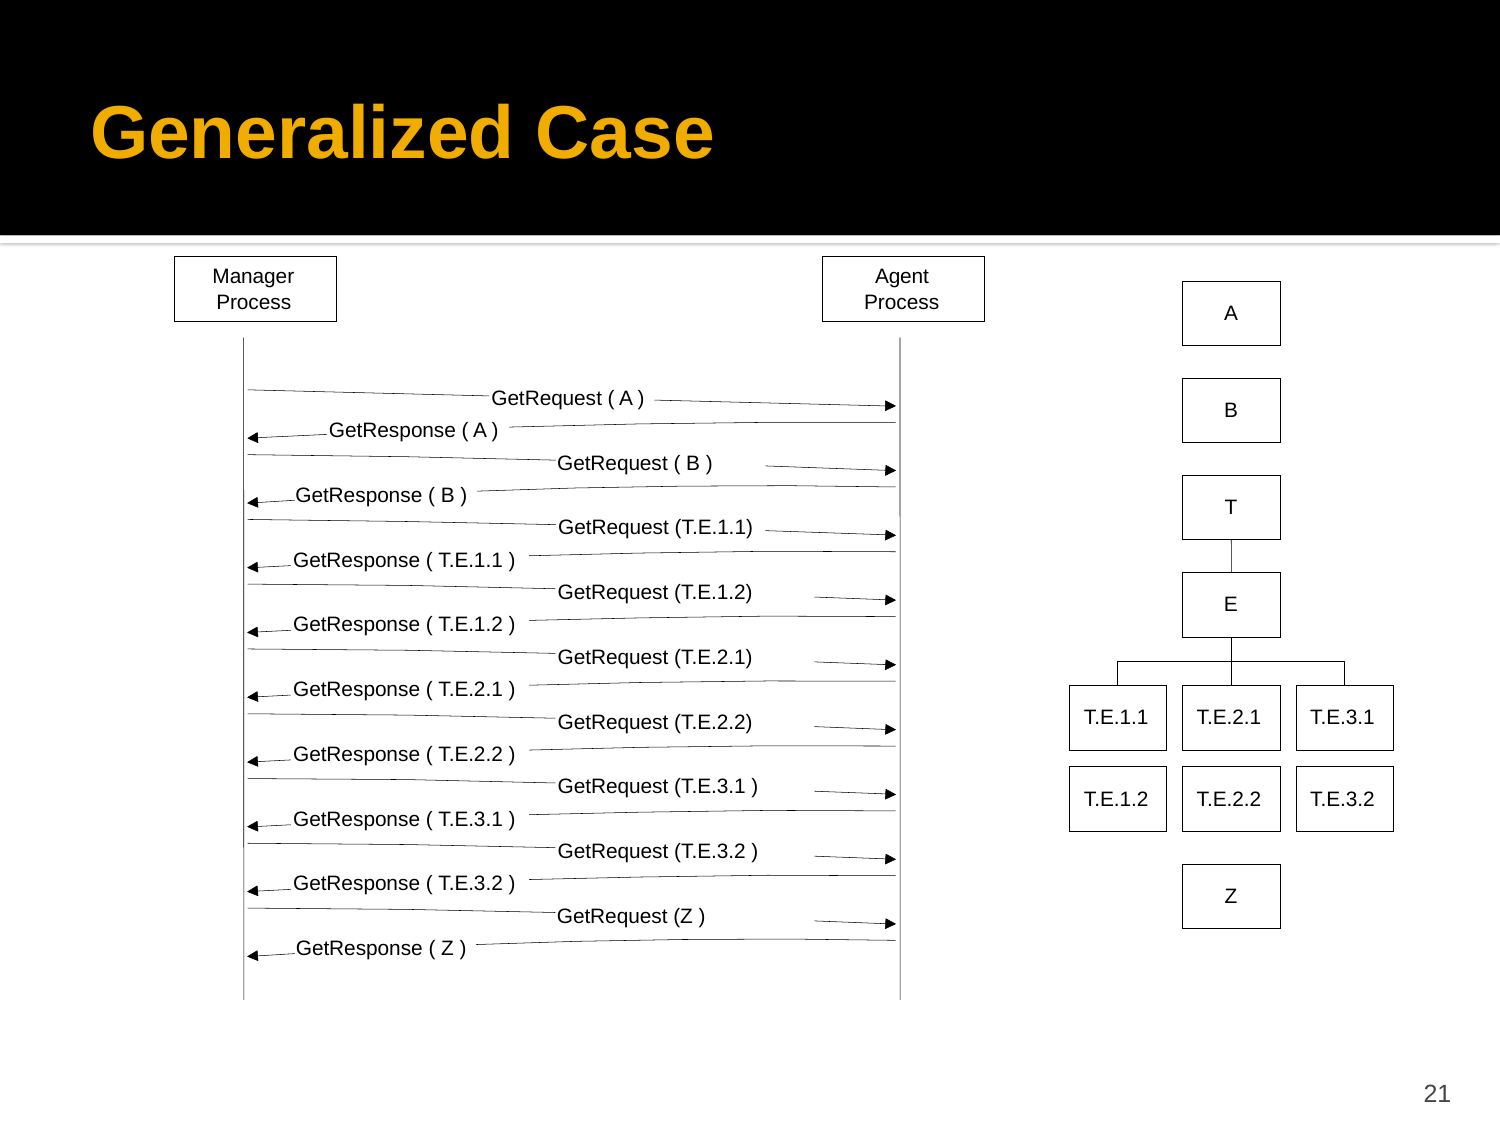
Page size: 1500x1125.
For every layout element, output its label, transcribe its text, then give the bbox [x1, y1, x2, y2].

text_box GetRequest (T.E.3.2 ) [557, 837, 759, 863]
text_box [766, 530, 885, 535]
text_box [822, 256, 985, 321]
text_box GetRequest (T.E.1.2) [557, 578, 753, 604]
text_box [555, 577, 815, 607]
text_box [529, 680, 896, 691]
text_box [885, 659, 896, 670]
text_box [247, 691, 259, 702]
text_box [247, 627, 259, 637]
text_box [766, 465, 885, 471]
text_box Process [216, 288, 292, 314]
text_box [885, 724, 896, 735]
text_box [477, 485, 896, 498]
text_box [529, 875, 896, 885]
text_box [326, 415, 510, 445]
text_box [294, 480, 477, 510]
text_box Manager [212, 262, 295, 288]
text_box [290, 869, 529, 898]
text_box [247, 843, 555, 851]
text_box [1296, 766, 1394, 832]
text_box [247, 432, 259, 443]
text_box [1182, 685, 1280, 751]
text_box GetRequest (T.E.1.1) [558, 513, 754, 539]
text_box T.E.2.2 [1196, 785, 1262, 811]
text_box T.E.1.2 [1083, 785, 1149, 811]
text_box [247, 562, 259, 573]
text_box GetResponse ( T.E.3.2 ) [293, 870, 516, 895]
text_box GetRequest ( B ) [557, 449, 713, 475]
text_box T.E.3.2 [1310, 785, 1375, 811]
text_box [1182, 863, 1280, 929]
text_box [247, 908, 555, 916]
text_box [1296, 685, 1394, 751]
text_box [885, 594, 896, 605]
text_box [555, 642, 815, 672]
text_box GetResponse ( Z ) [295, 934, 467, 960]
text_box [174, 256, 337, 321]
text_box [885, 854, 896, 865]
text_box [290, 804, 529, 833]
text_box [290, 610, 529, 639]
text_box GetRequest (T.E.3.1 ) [557, 772, 759, 798]
text_box [1069, 766, 1167, 832]
text_box Agent [874, 262, 929, 288]
text_box GetResponse ( T.E.1.1 ) [293, 546, 516, 572]
text_box [258, 434, 326, 438]
text_box [556, 513, 766, 542]
text_box [885, 465, 896, 476]
text_box [555, 901, 815, 930]
text_box GetResponse ( T.E.3.1 ) [293, 805, 516, 831]
text_box GetRequest (T.E.2.2) [557, 708, 753, 734]
text_box T [1224, 493, 1238, 519]
text_box GetResponse ( T.E.1.2 ) [293, 610, 516, 636]
text_box GetRequest (Z ) [556, 902, 706, 928]
text_box [247, 497, 259, 508]
text_box [1231, 636, 1345, 686]
text_box E [1223, 590, 1238, 616]
text_box [247, 821, 259, 832]
text_box [1182, 766, 1280, 832]
text_box Z [1224, 882, 1238, 908]
text_box [247, 950, 259, 961]
text_box [529, 616, 896, 626]
text_box [290, 675, 529, 704]
text_box T.E.2.1 [1196, 703, 1262, 729]
text_box [247, 713, 555, 722]
text_box [247, 778, 555, 786]
text_box [529, 810, 896, 820]
title Generalized Case [75, 25, 1425, 231]
text_box [1182, 572, 1280, 637]
text_box [1182, 280, 1280, 346]
text_box A [1224, 299, 1239, 325]
text_box GetResponse ( T.E.2.2 ) [293, 740, 516, 766]
text_box [529, 745, 896, 756]
text_box GetResponse ( B ) [295, 481, 468, 507]
text_box [476, 939, 896, 951]
text_box GetResponse ( T.E.2.1 ) [293, 675, 516, 701]
text_box [290, 739, 529, 769]
text_box [1182, 378, 1280, 443]
text_box [510, 422, 896, 432]
text_box [247, 885, 259, 896]
text_box [247, 454, 556, 463]
text_box T.E.3.1 [1310, 703, 1375, 729]
text_box Process [864, 288, 940, 314]
text_box [556, 448, 766, 477]
text_box [247, 756, 259, 767]
text_box T.E.1.1 [1083, 703, 1149, 729]
slide_number 21 [1345, 1062, 1467, 1108]
text_box [555, 707, 815, 736]
text_box [247, 648, 555, 657]
text_box [885, 400, 896, 411]
text_box [555, 836, 815, 866]
text_box [1069, 685, 1167, 751]
text_box [885, 918, 896, 929]
text_box [247, 584, 555, 592]
text_box [885, 530, 896, 541]
text_box [1182, 475, 1280, 540]
text_box GetResponse ( A ) [328, 416, 499, 442]
text_box [885, 789, 896, 800]
text_box [290, 545, 529, 574]
text_box [555, 772, 815, 801]
text_box [1117, 637, 1231, 686]
text_box [489, 383, 655, 412]
text_box B [1224, 396, 1239, 422]
text_box [529, 551, 896, 561]
text_box [294, 933, 476, 963]
text_box GetRequest ( A ) [491, 384, 645, 410]
text_box GetRequest (T.E.2.1) [557, 643, 753, 669]
text_box [247, 519, 556, 527]
